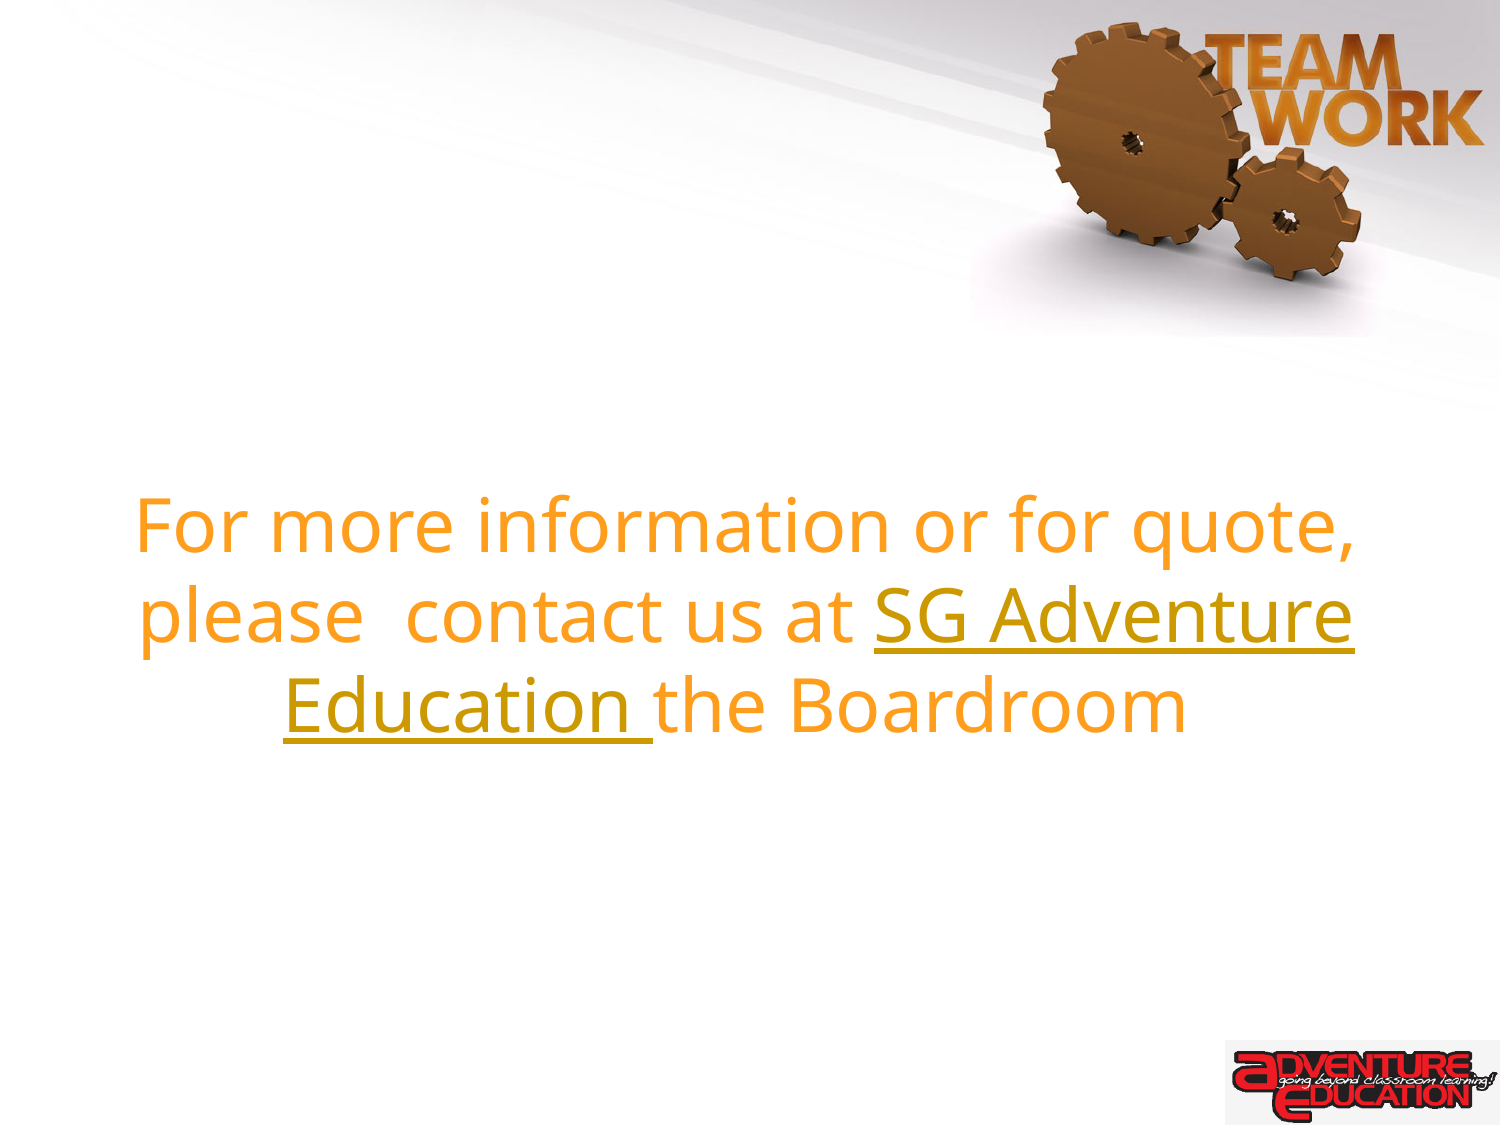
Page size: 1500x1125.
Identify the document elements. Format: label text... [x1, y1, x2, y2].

title For more information or for quote, please contact us at SG Adventure Education the Boardroom [0, 286, 1497, 939]
picture [0, 0, 1500, 1125]
